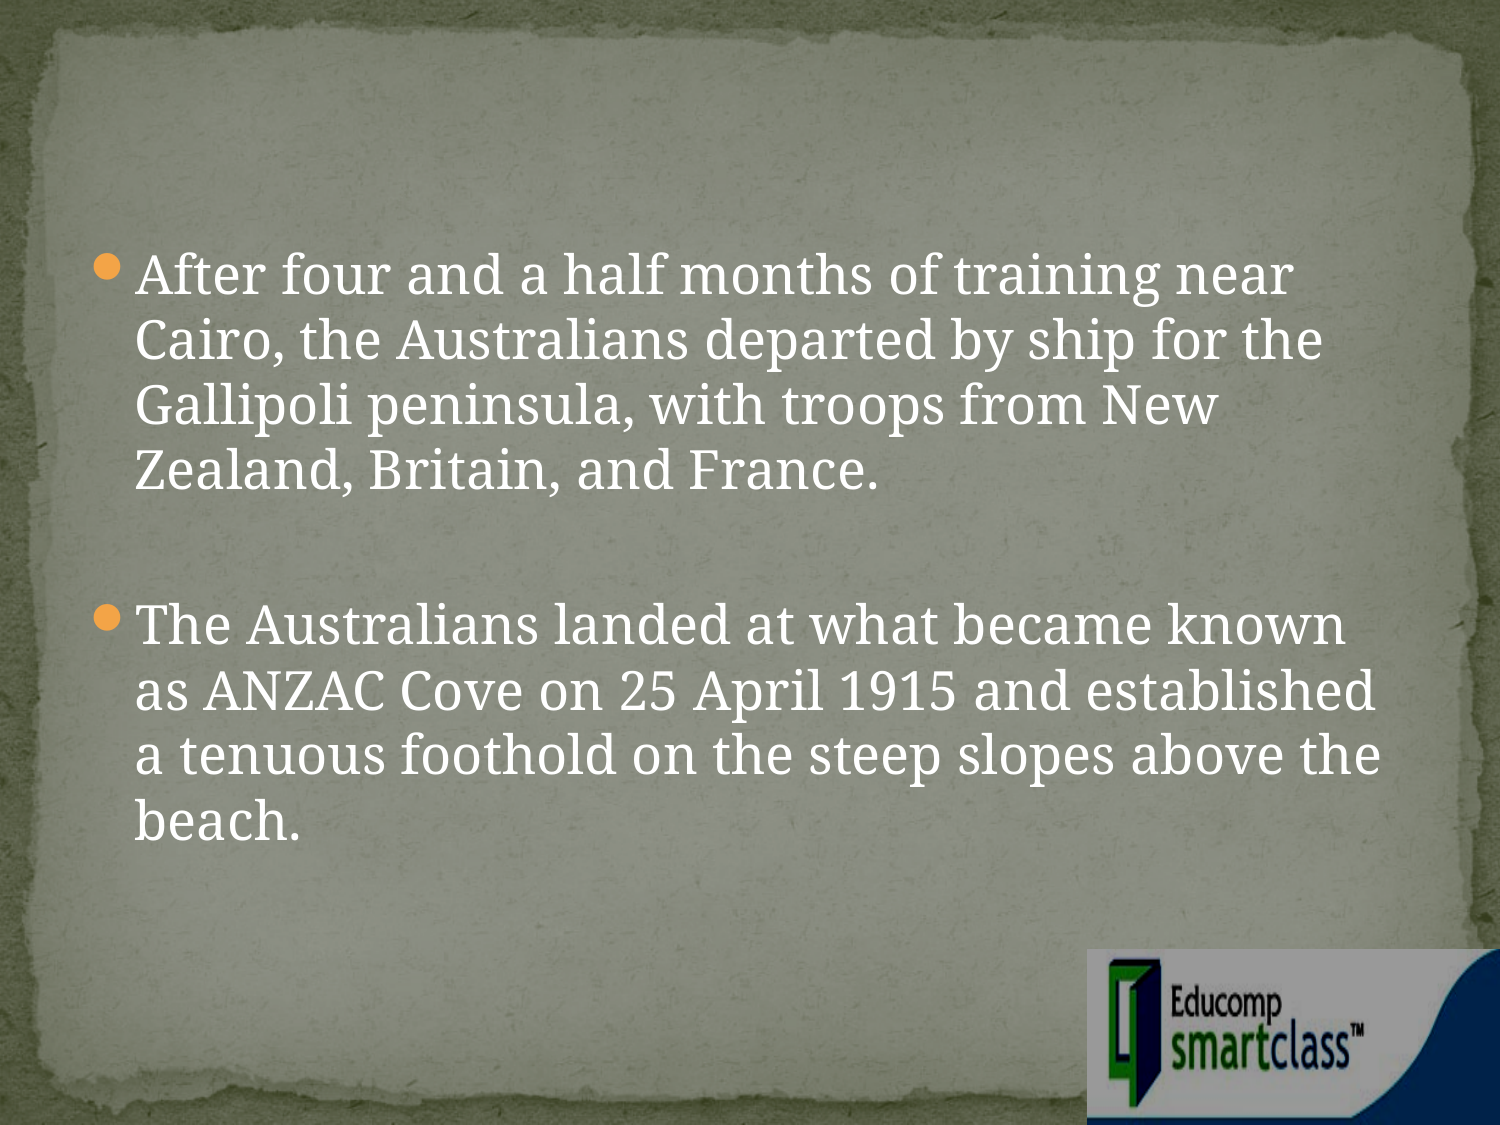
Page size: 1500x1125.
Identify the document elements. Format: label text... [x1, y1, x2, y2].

list After four and a half months of training near Cairo, the Australians departed by ship for the Gallipoli peninsula, with troops from New Zealand, Britain, and France. The Australians landed at what became known as ANZAC Cove on 25 April 1915 and established a tenuous foothold on the steep slopes above the beach. [75, 0, 1400, 1005]
picture [1087, 949, 1500, 1125]
